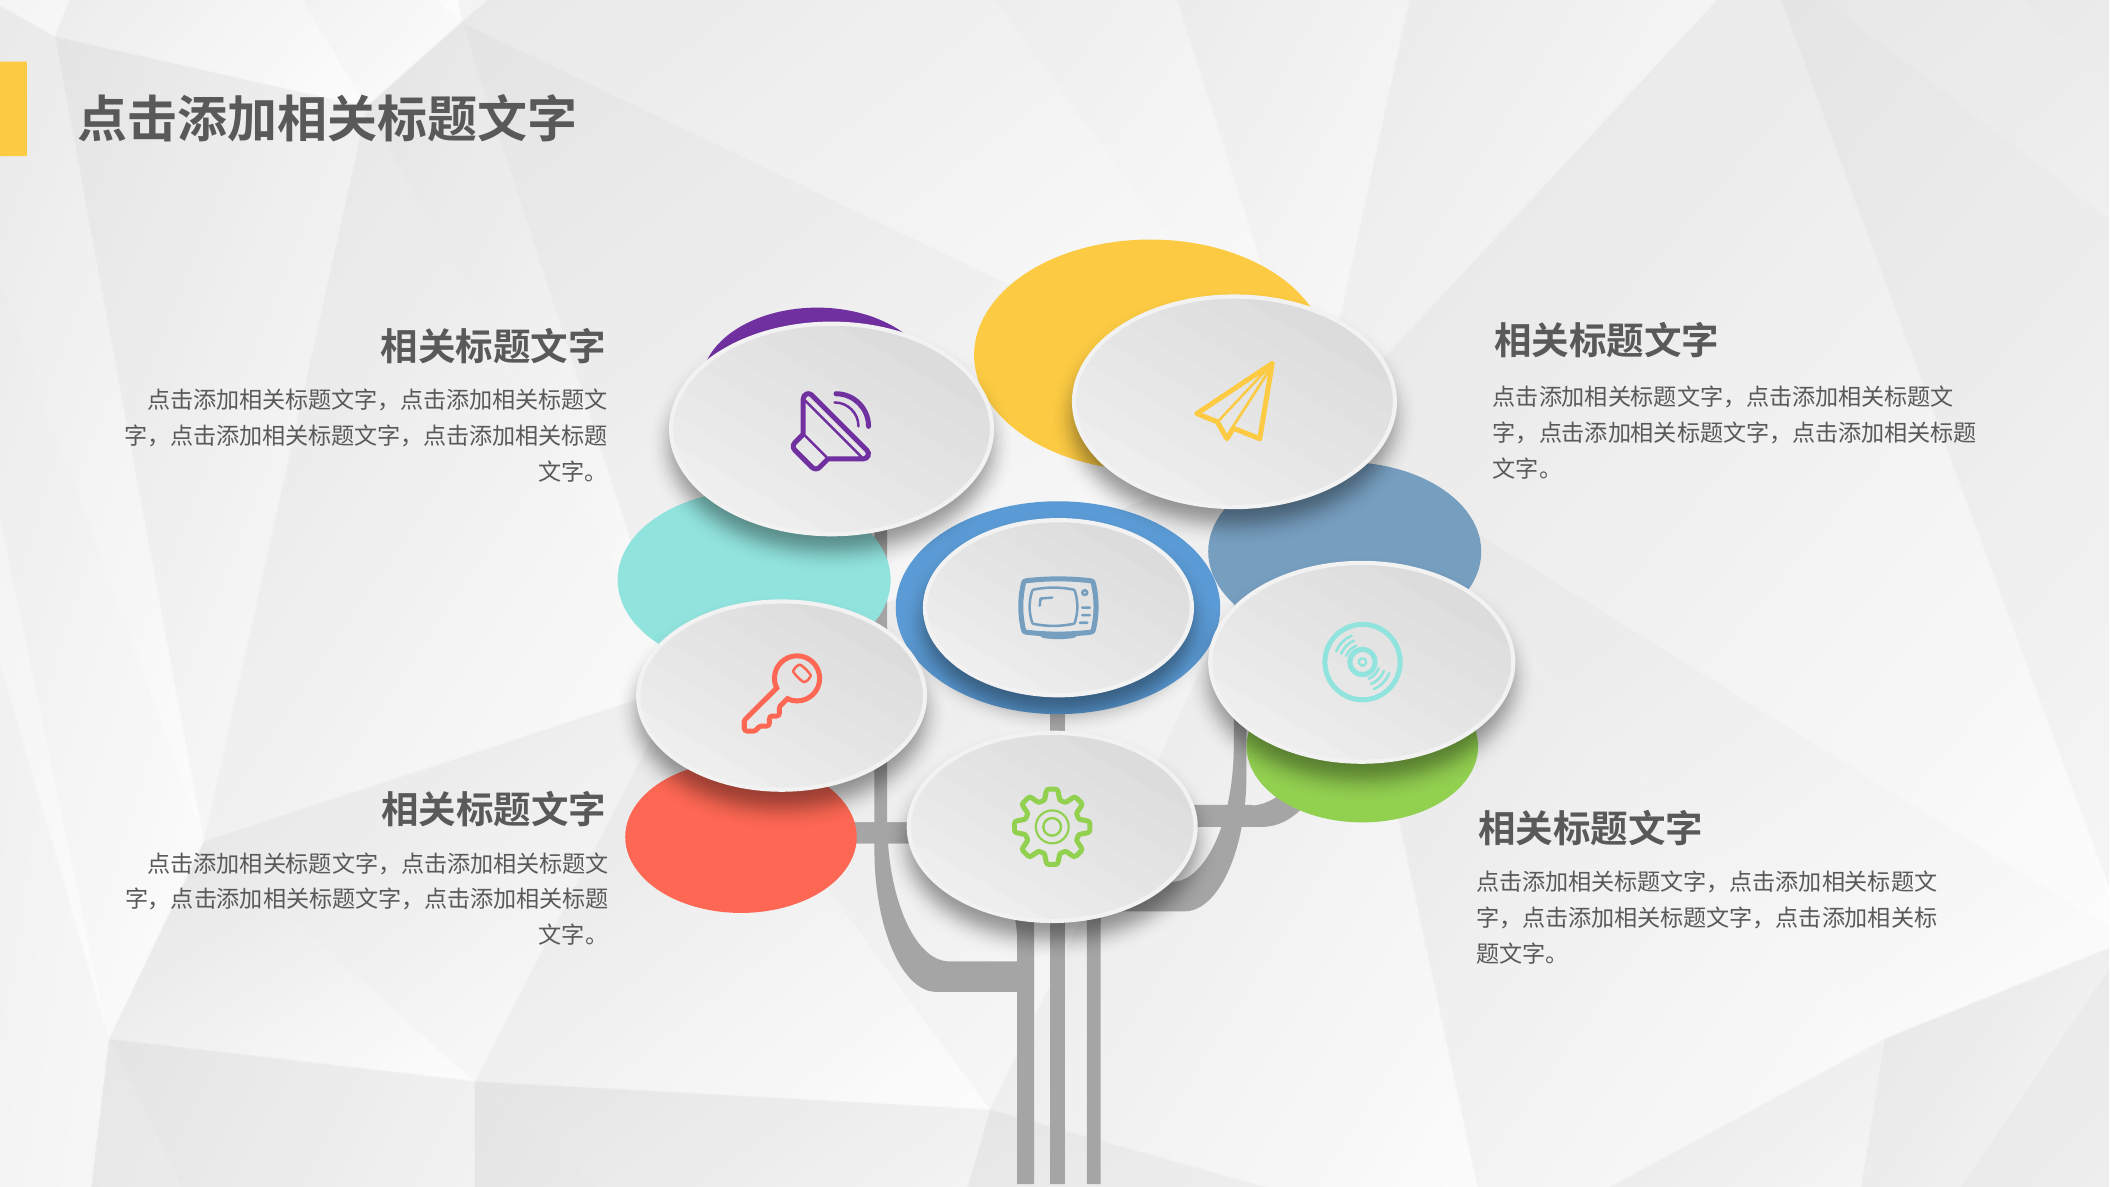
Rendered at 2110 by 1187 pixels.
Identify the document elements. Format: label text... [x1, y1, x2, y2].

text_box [107, 301, 622, 494]
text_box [924, 520, 1192, 696]
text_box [908, 732, 1196, 921]
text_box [671, 323, 992, 535]
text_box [108, 765, 623, 958]
picture [0, 0, 2110, 1187]
text_box [0, 61, 28, 157]
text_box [1461, 784, 1965, 977]
text_box 点击添加相关标题文字 [62, 61, 593, 155]
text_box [1074, 296, 1395, 508]
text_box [1210, 562, 1514, 762]
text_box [1478, 296, 1991, 492]
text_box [638, 601, 926, 790]
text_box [617, 239, 1482, 1185]
